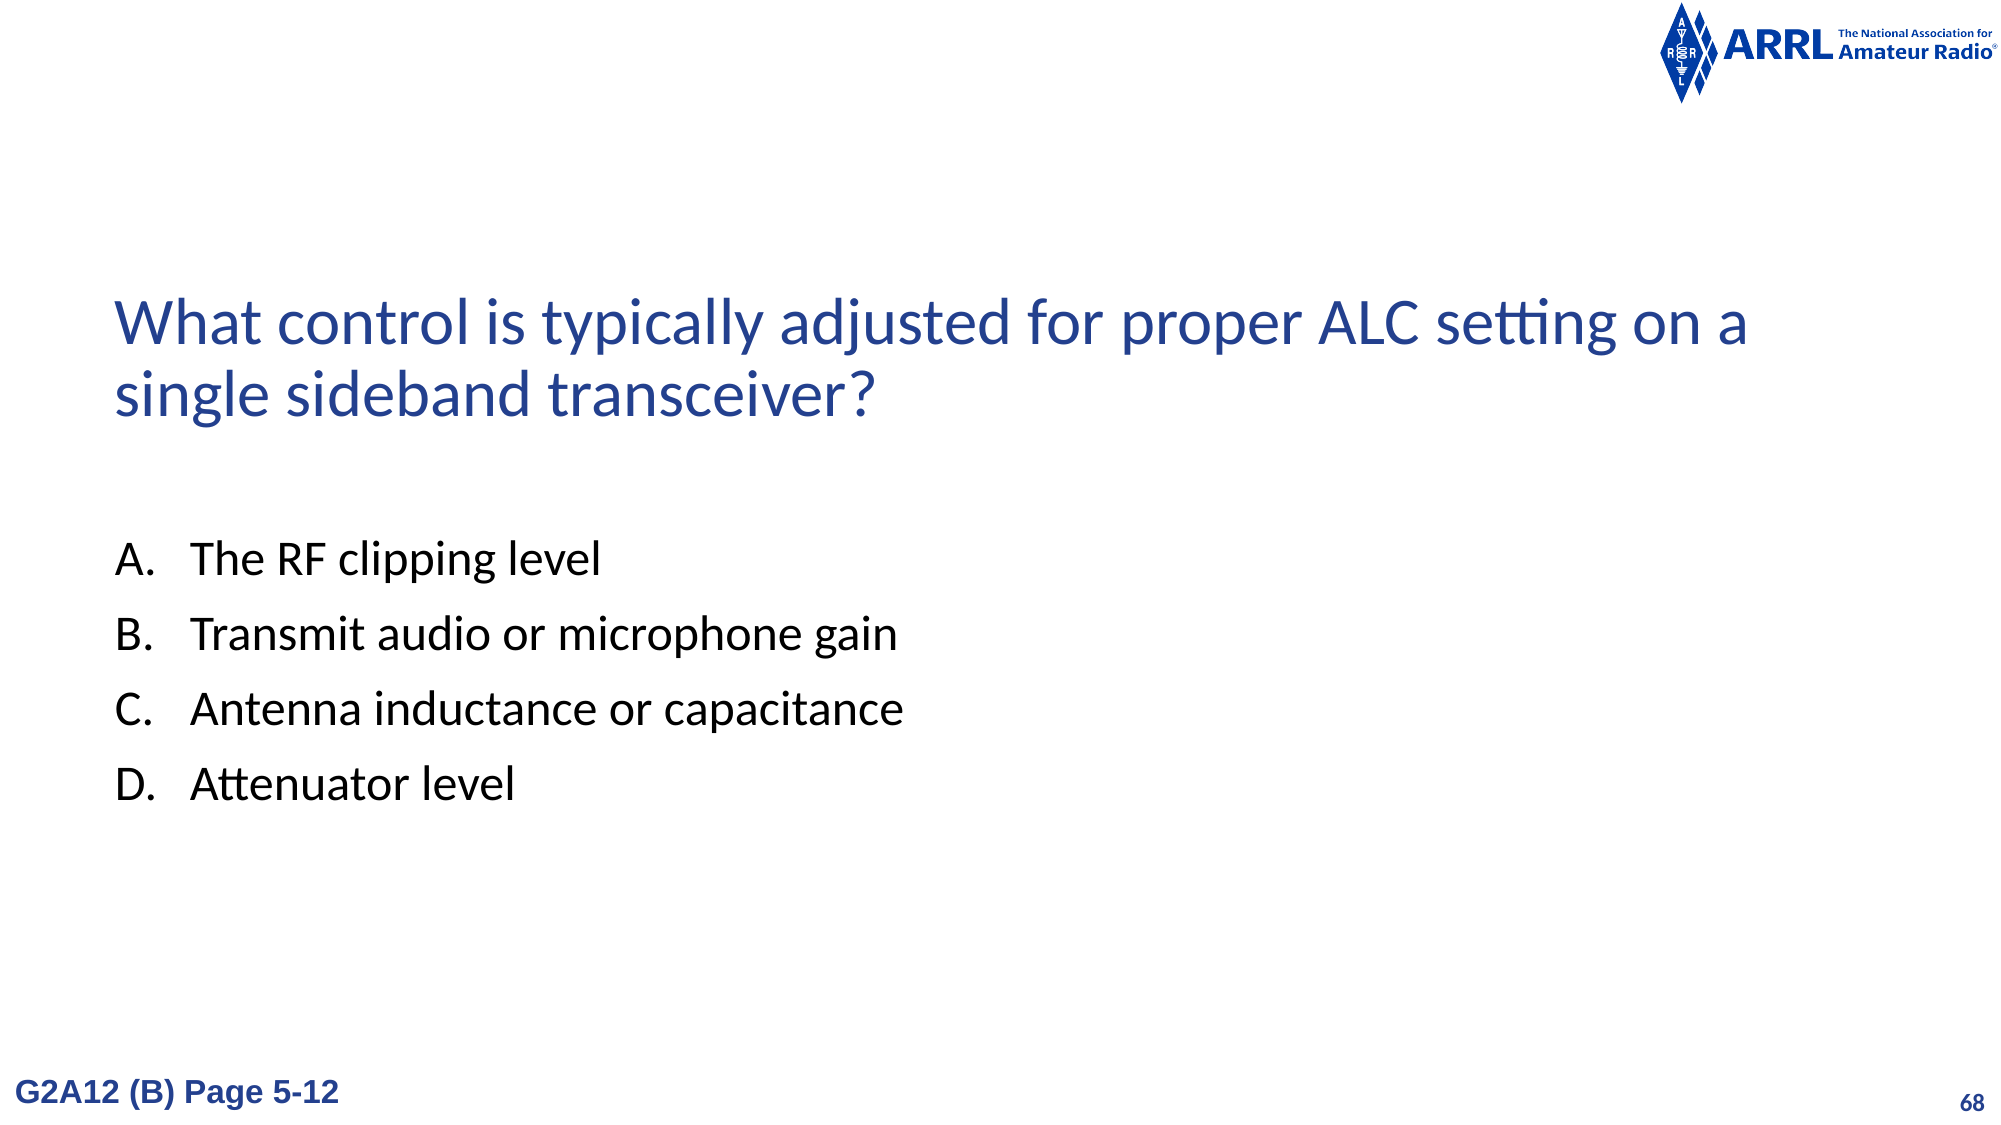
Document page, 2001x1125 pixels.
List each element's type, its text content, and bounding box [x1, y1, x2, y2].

list The RF clipping level Transmit audio or microphone gain Antenna inductance or capacitance Attenuator level [99, 525, 1900, 1005]
picture [1658, 0, 1999, 106]
title What control is typically adjusted for proper ALC setting on a single sideband transceiver? [99, 249, 1900, 468]
text_box G2A12 (B) Page 5-12 [0, 1062, 1313, 1118]
text_box 68 [1899, 1079, 2000, 1125]
